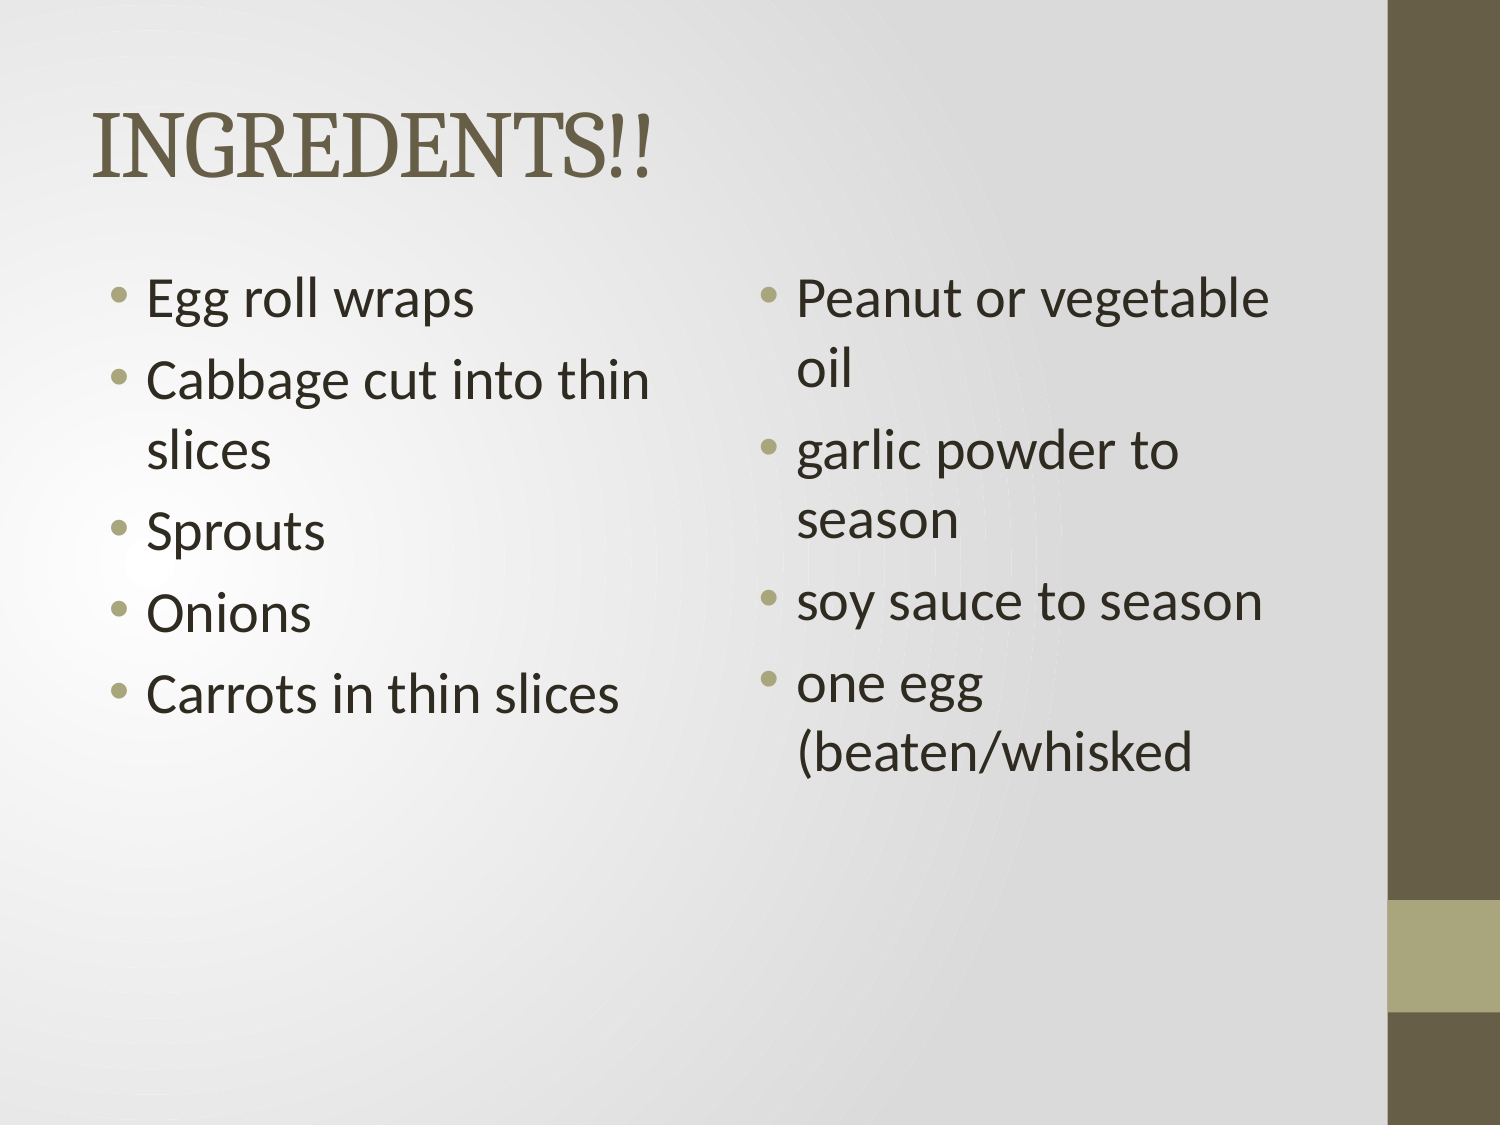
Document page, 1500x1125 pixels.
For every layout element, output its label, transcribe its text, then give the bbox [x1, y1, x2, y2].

title INGREDENTS!! [75, 45, 1325, 233]
list Egg roll wraps Cabbage cut into thin slices Sprouts Onions Carrots in thin slices [75, 251, 675, 1005]
list Peanut or vegetable oil garlic powder to season soy sauce to season one egg (beaten/whisked [725, 251, 1325, 1005]
